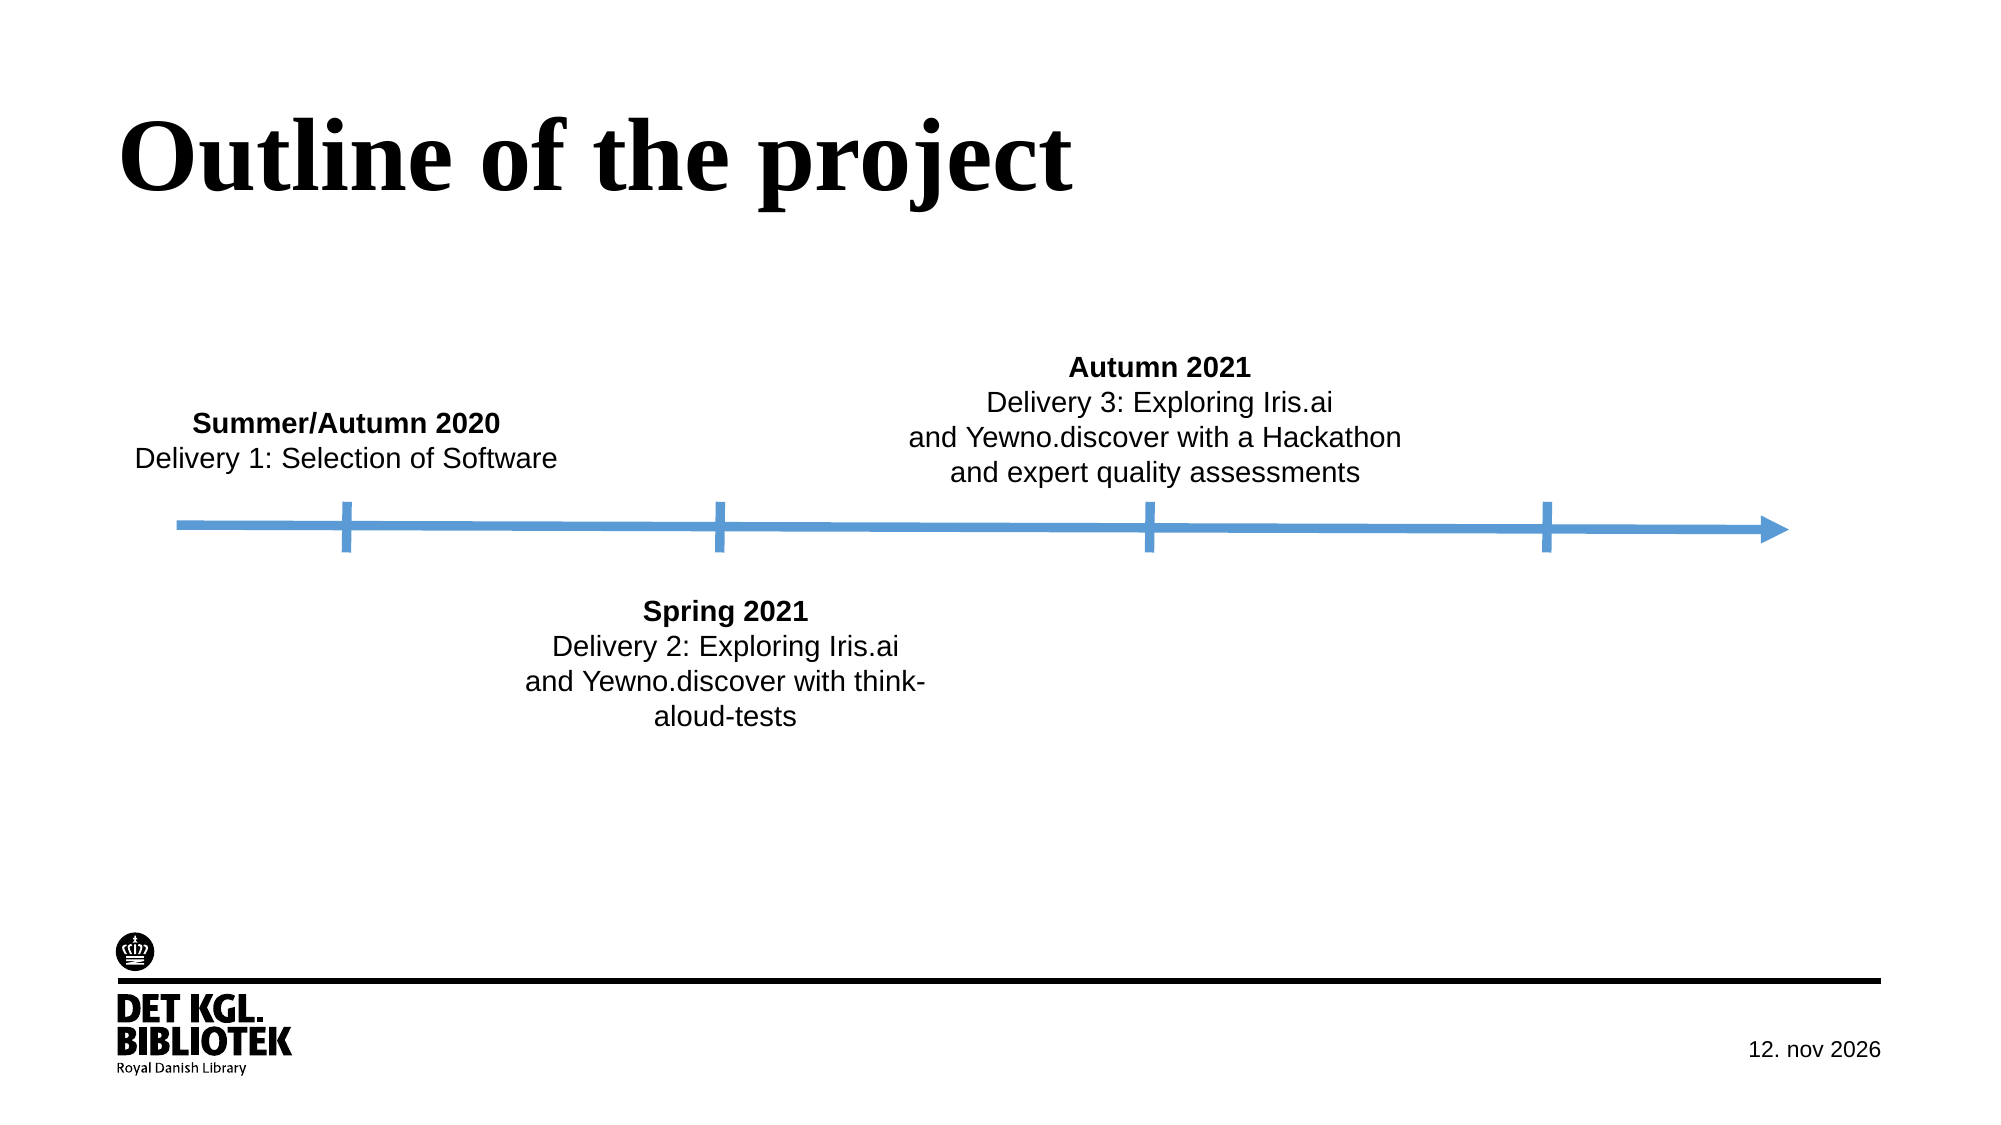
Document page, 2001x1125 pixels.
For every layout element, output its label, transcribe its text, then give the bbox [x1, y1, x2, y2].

title Outline of the project [117, 107, 1241, 355]
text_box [1548, 525, 1789, 530]
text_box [348, 525, 719, 530]
text_box Autumn 2021 Delivery 3: Exploring Iris.ai and Yewno.discover with a Hackathon and expert quality assessments [858, 348, 1462, 489]
text_box Spring 2021 Delivery 2: Exploring Iris.ai and Yewno.discover with think-aloud-tests [500, 592, 951, 768]
text_box Summer/Autumn 2020 Delivery 1: Selection of Software [121, 403, 572, 474]
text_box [721, 525, 1149, 530]
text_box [1151, 525, 1546, 530]
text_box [176, 525, 346, 530]
slide_number maj 2022 [1487, 1032, 1882, 1062]
